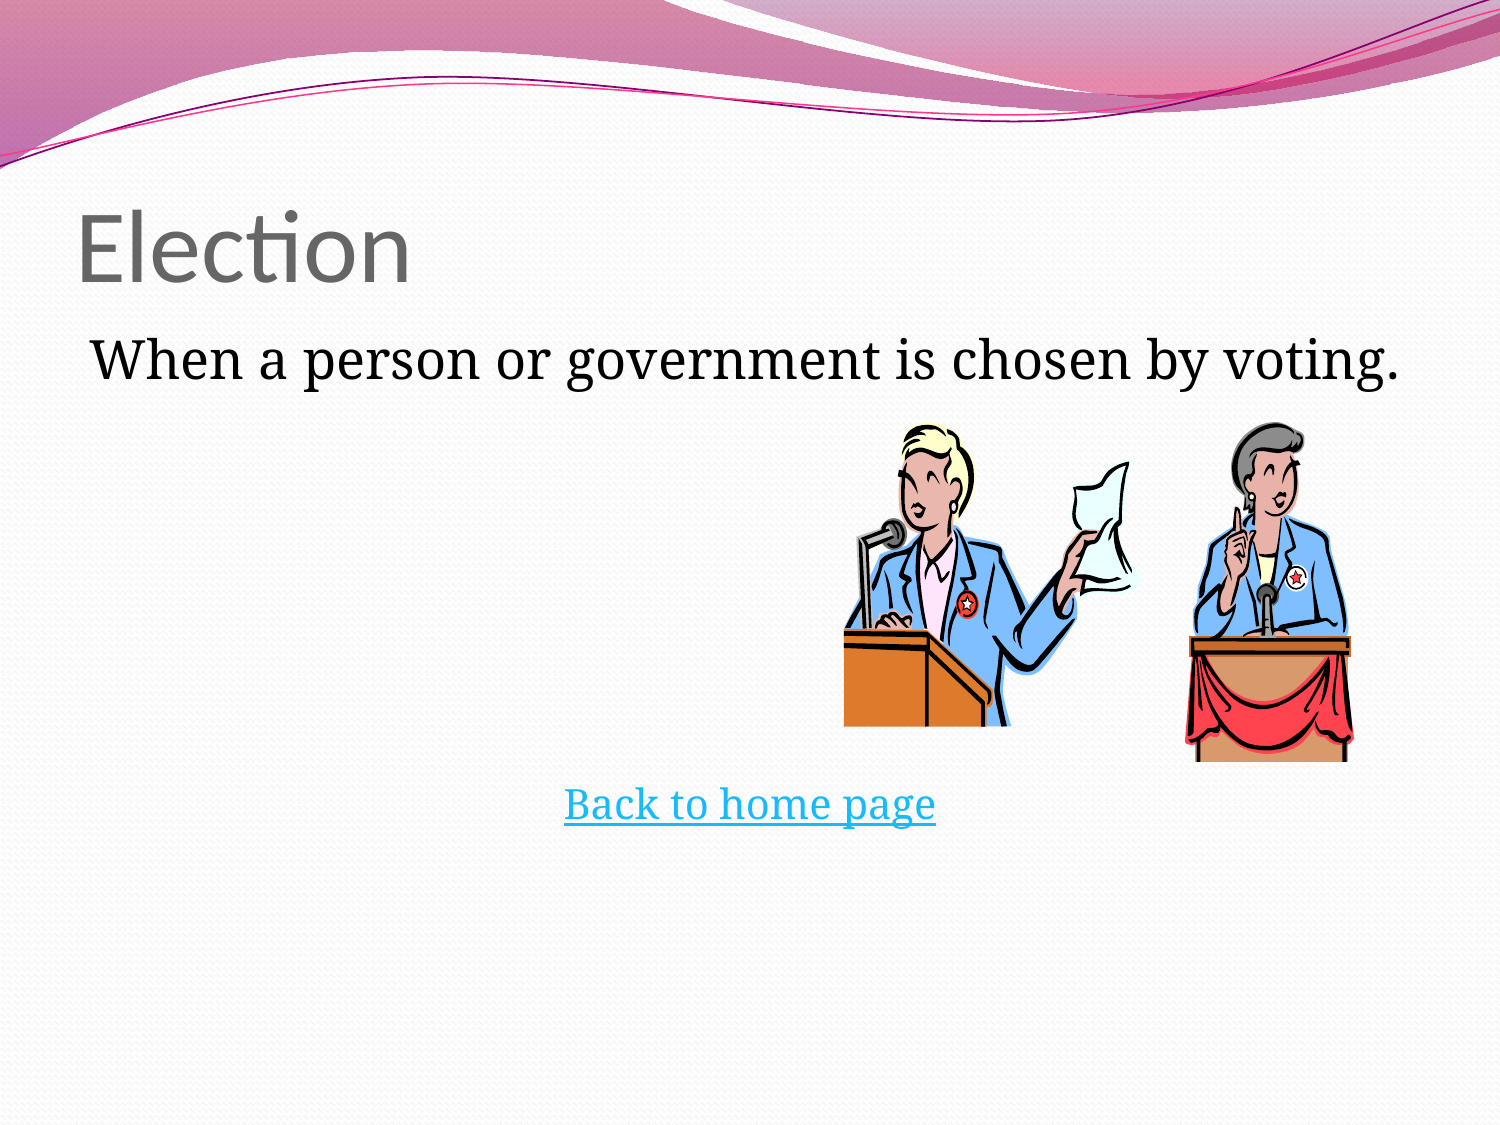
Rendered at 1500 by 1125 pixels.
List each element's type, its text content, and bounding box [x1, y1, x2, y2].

picture [843, 421, 1143, 727]
list When a person or government is chosen by voting. Back to home page [75, 317, 1425, 1038]
picture [1183, 421, 1355, 762]
title Election [75, 115, 1425, 303]
